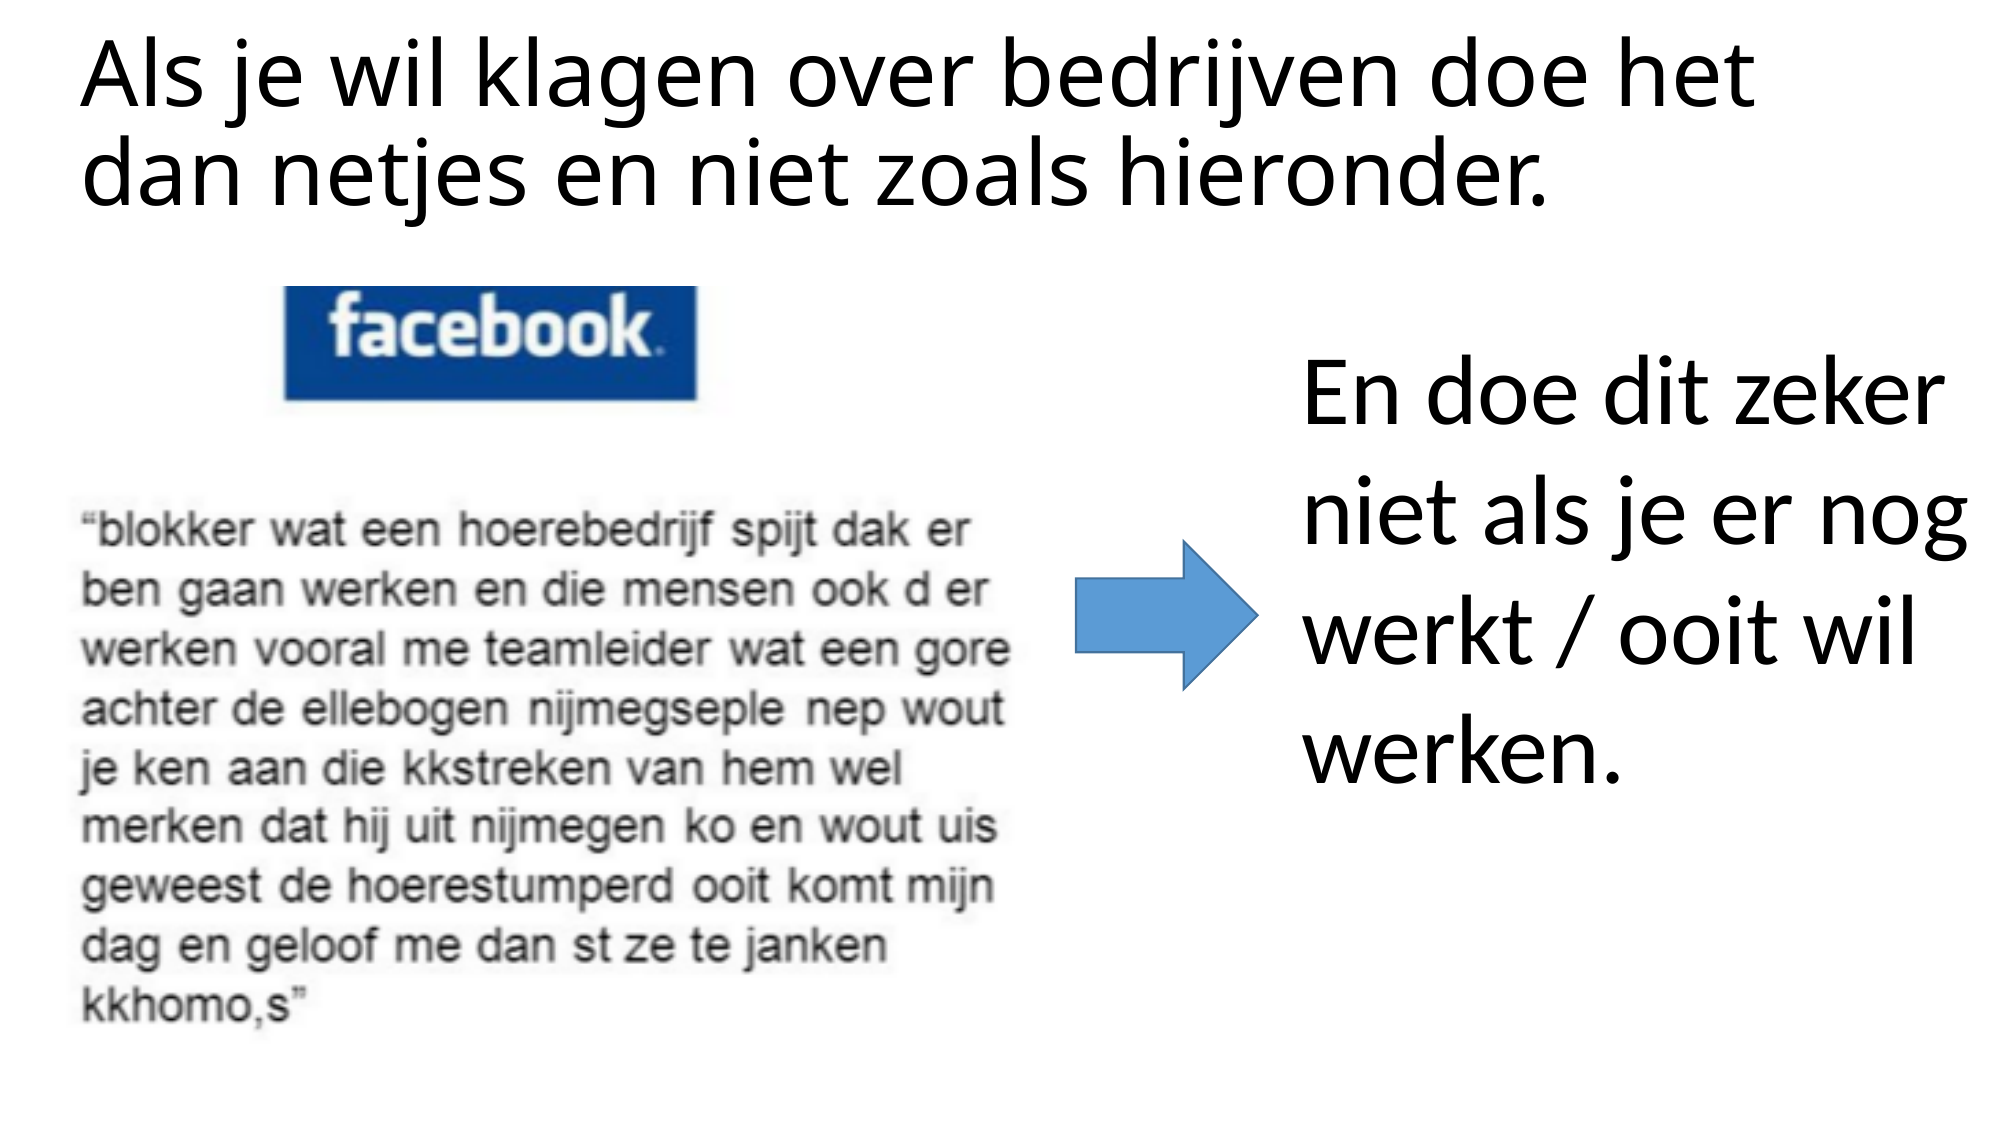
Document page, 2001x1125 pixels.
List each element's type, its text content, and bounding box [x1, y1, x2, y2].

text_box En doe dit zeker niet als je er nog werkt / ooit wil werken. [1286, 316, 2000, 812]
picture [65, 286, 1047, 1093]
text_box [1074, 538, 1260, 692]
title Als je wil klagen over bedrijven doe het dan netjes en niet zoals hieronder. [65, 17, 1791, 236]
